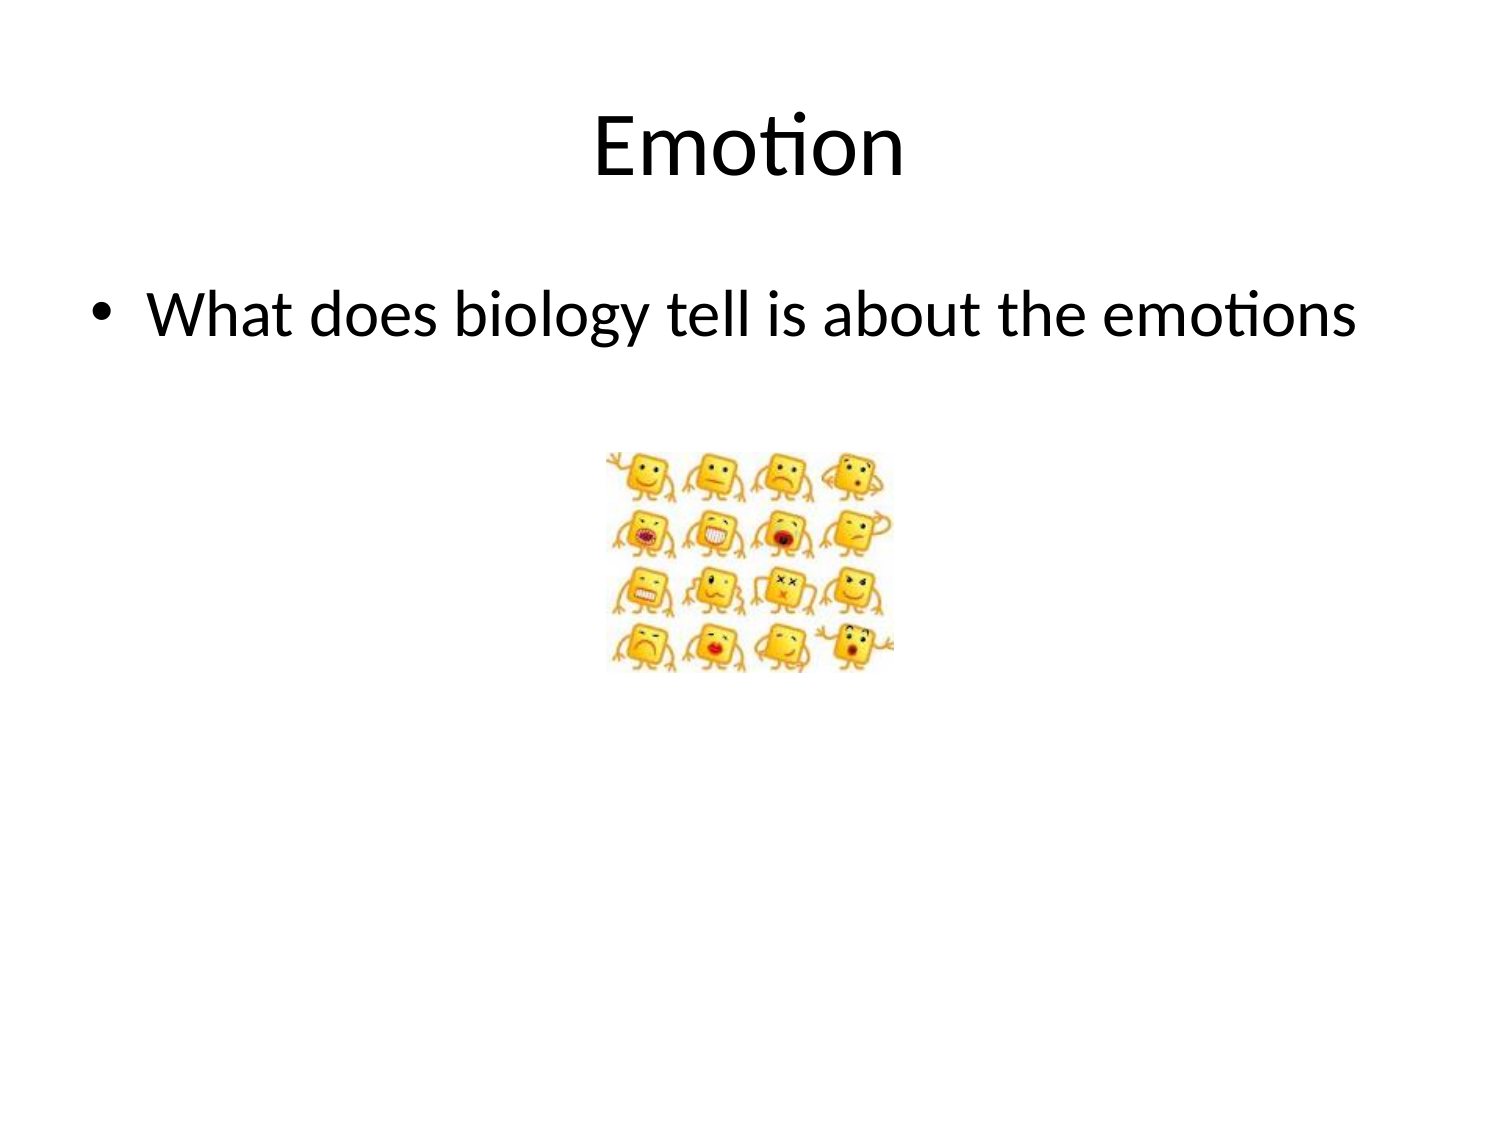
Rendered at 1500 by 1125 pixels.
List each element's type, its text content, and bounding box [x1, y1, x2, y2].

title Emotion [75, 45, 1425, 233]
picture [605, 452, 894, 673]
list What does biology tell is about the emotions [75, 262, 1425, 1005]
